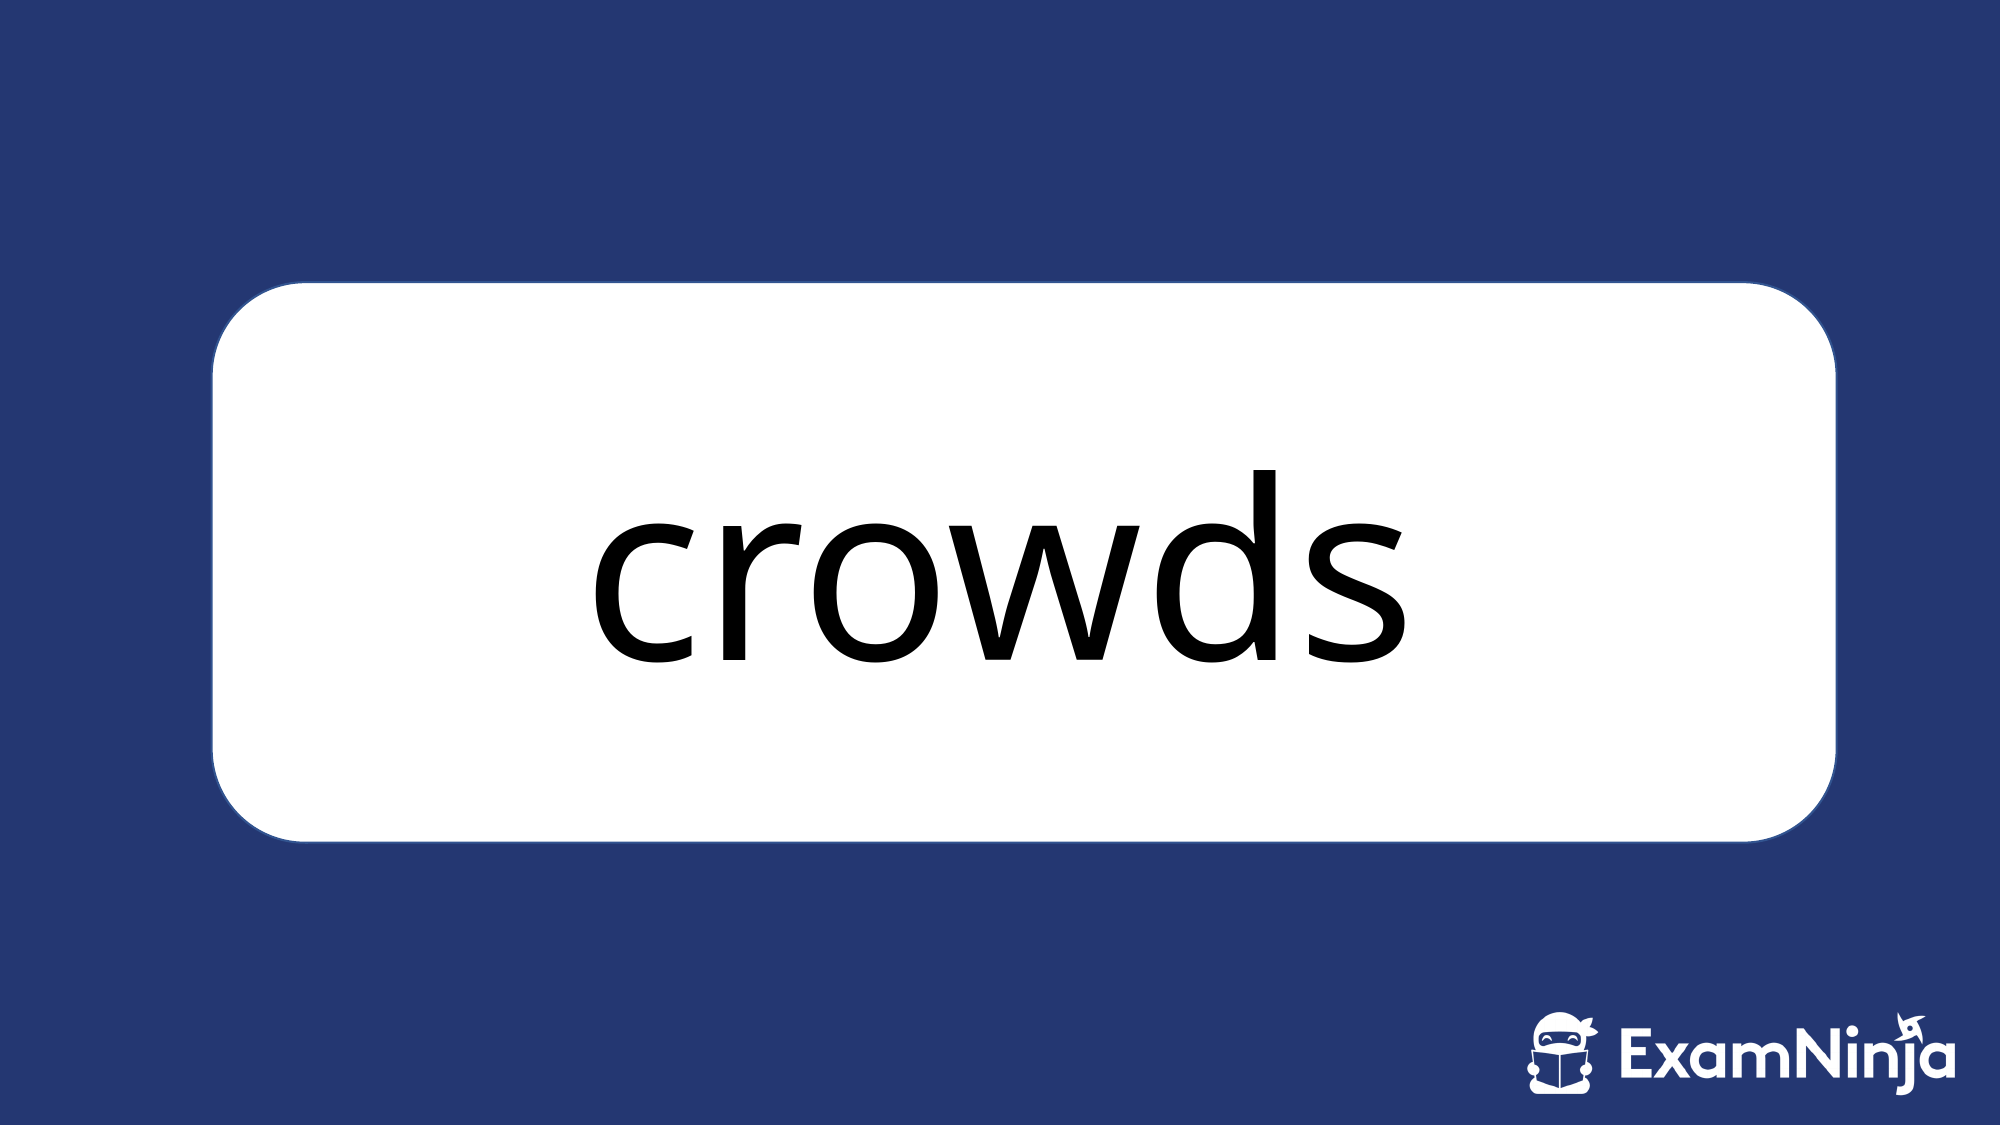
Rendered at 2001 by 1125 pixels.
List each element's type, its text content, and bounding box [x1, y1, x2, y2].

text_box crowds [143, 403, 1857, 719]
text_box [210, 281, 1838, 403]
text_box [210, 719, 1838, 844]
picture [1501, 1003, 1979, 1102]
